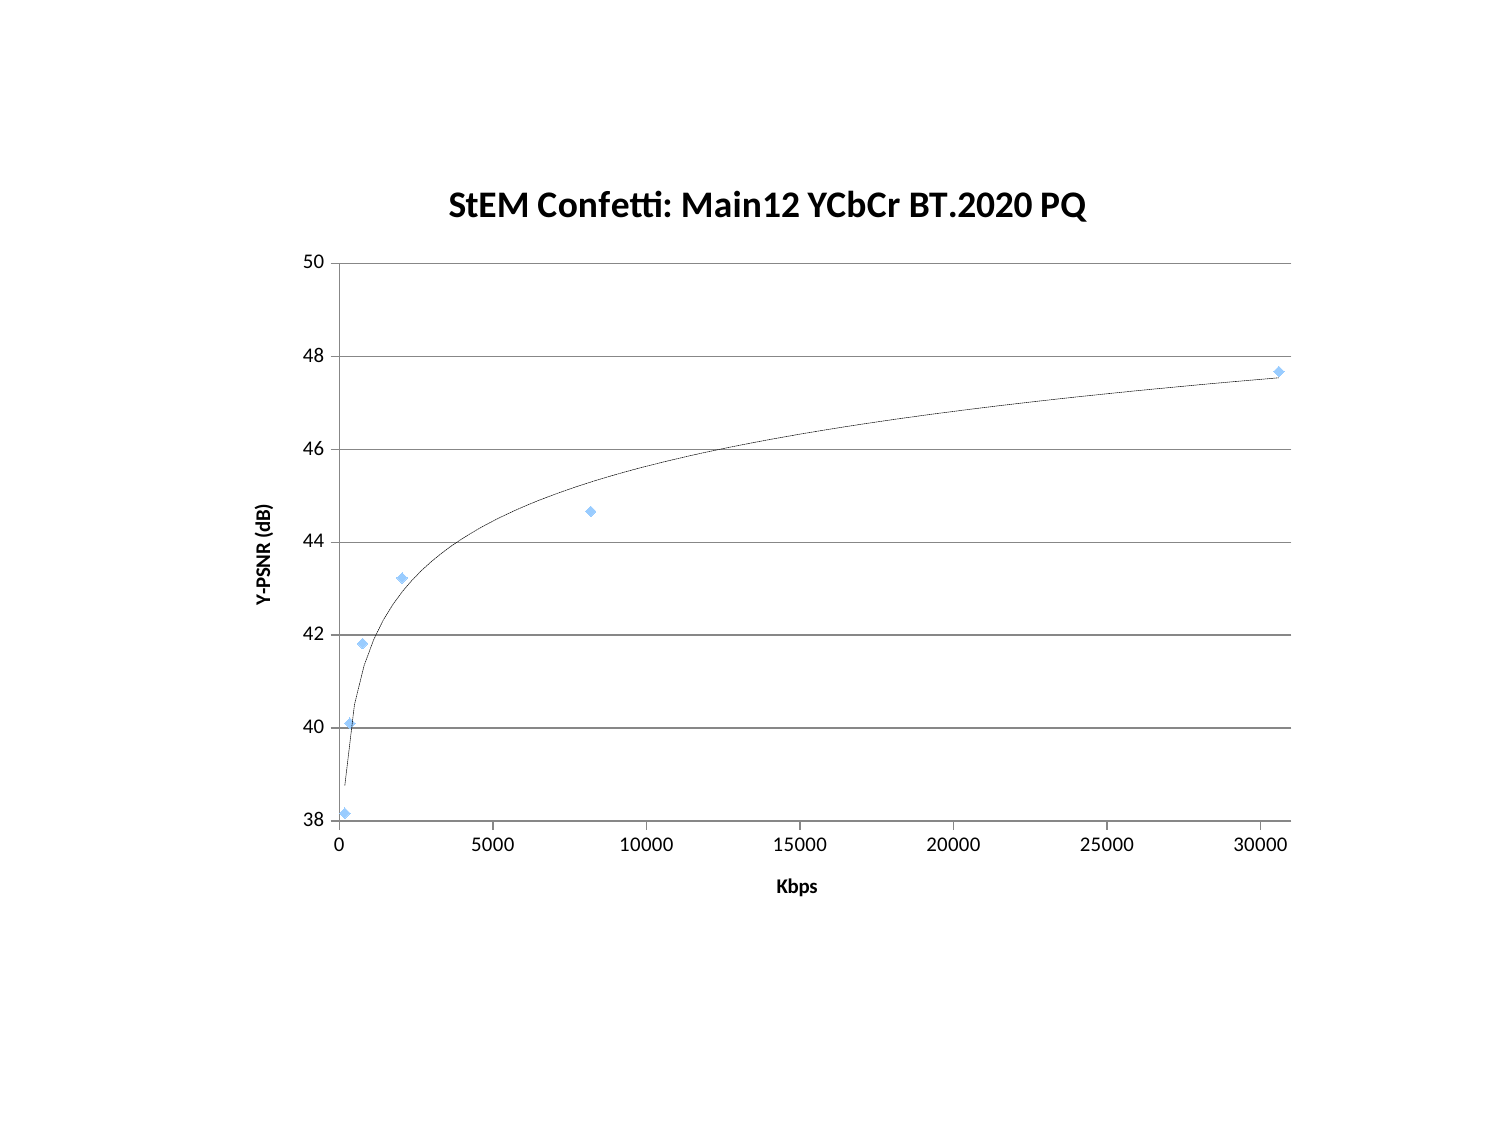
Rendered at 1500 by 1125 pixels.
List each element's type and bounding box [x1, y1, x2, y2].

chart [221, 154, 1314, 930]
